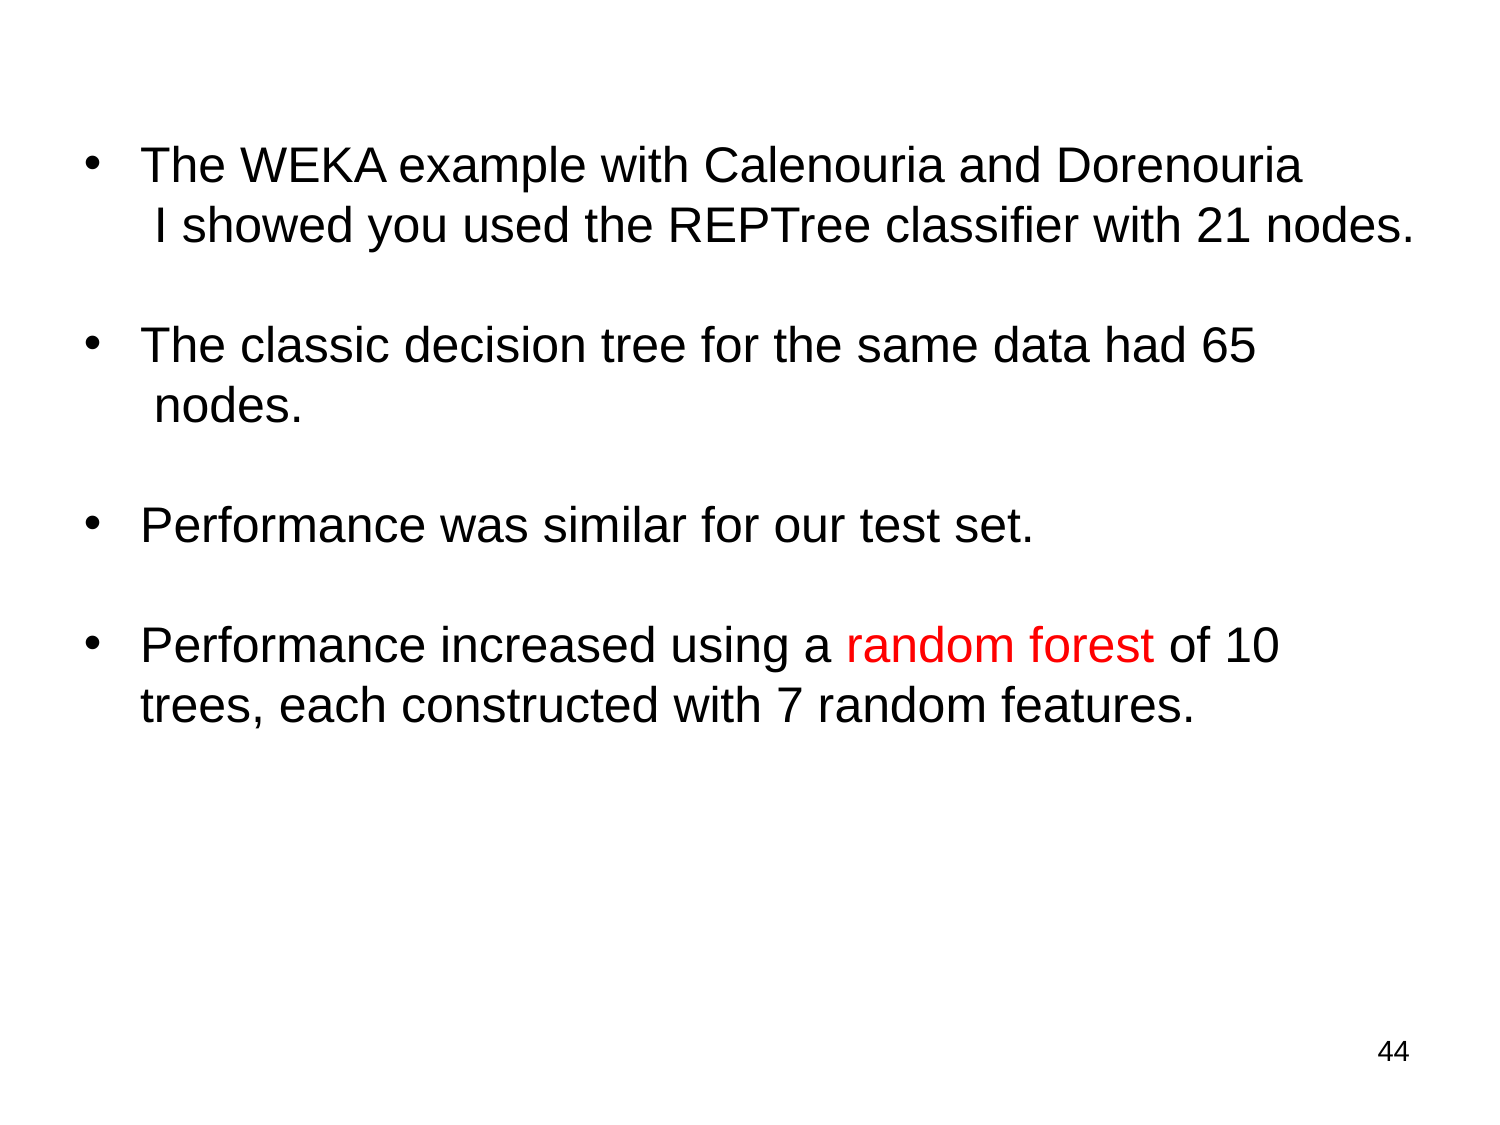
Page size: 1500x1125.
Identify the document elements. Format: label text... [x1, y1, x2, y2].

text_box The WEKA example with Calenouria and Dorenouria I showed you used the REPTree classifier with 21 nodes. The classic decision tree for the same data had 65 nodes. Performance was similar for our test set. Performance increased using a random forest of 10 trees, each constructed with 7 random features. [69, 124, 1432, 740]
slide_number 44 [1074, 1024, 1426, 1103]
